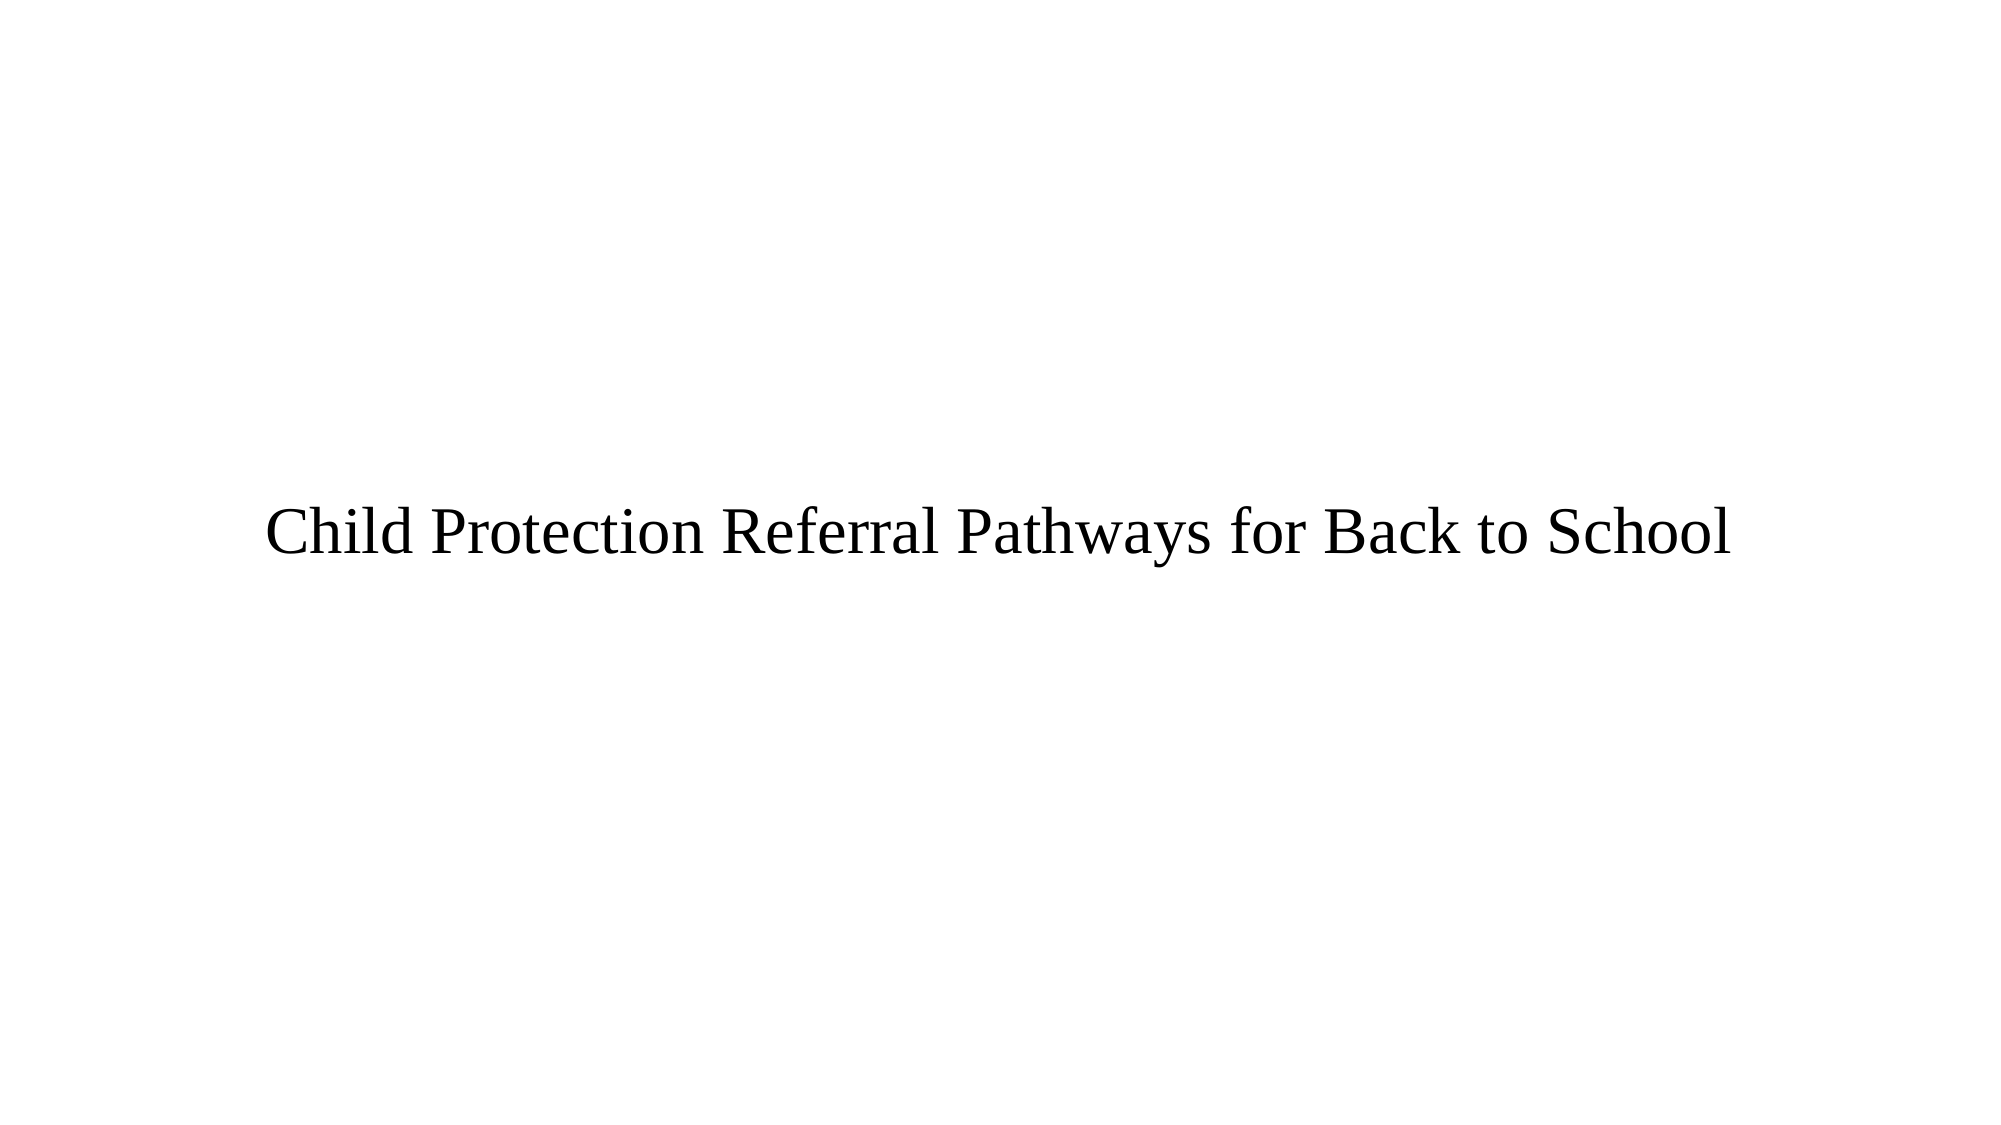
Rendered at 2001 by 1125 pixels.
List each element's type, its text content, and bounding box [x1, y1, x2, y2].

title Child Protection Referral Pathways for Back to School [249, 184, 1750, 576]
